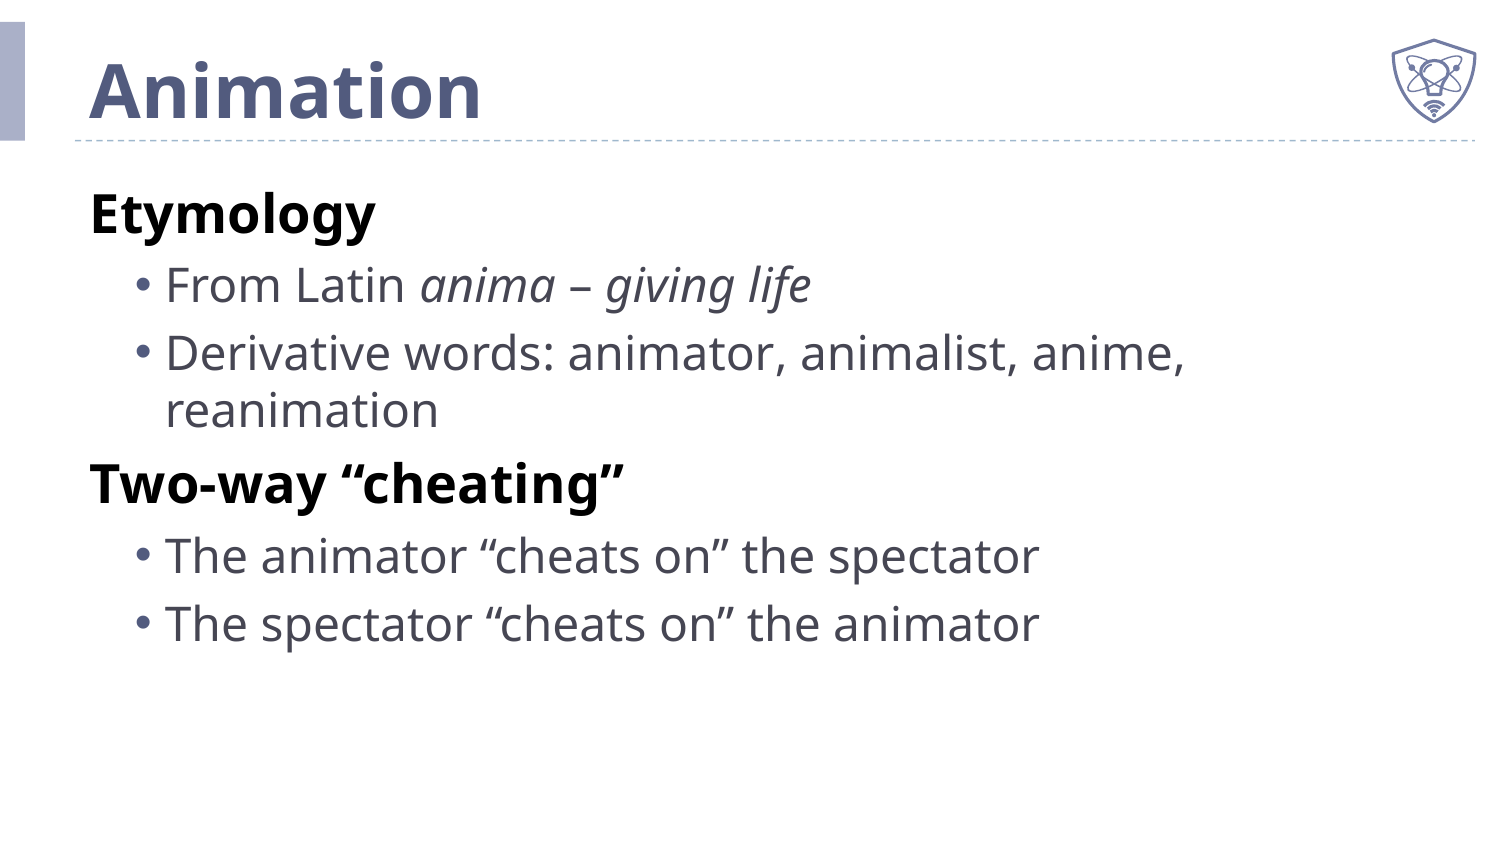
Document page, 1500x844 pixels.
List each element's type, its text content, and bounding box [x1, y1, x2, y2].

title Animation [75, 18, 1475, 141]
list Etymology From Latin anima – giving life Derivative words: animator, animalist, anime, reanimation Two-way “cheating” The animator “cheats on” the spectator The spectator “cheats on” the animator [75, 171, 1475, 835]
